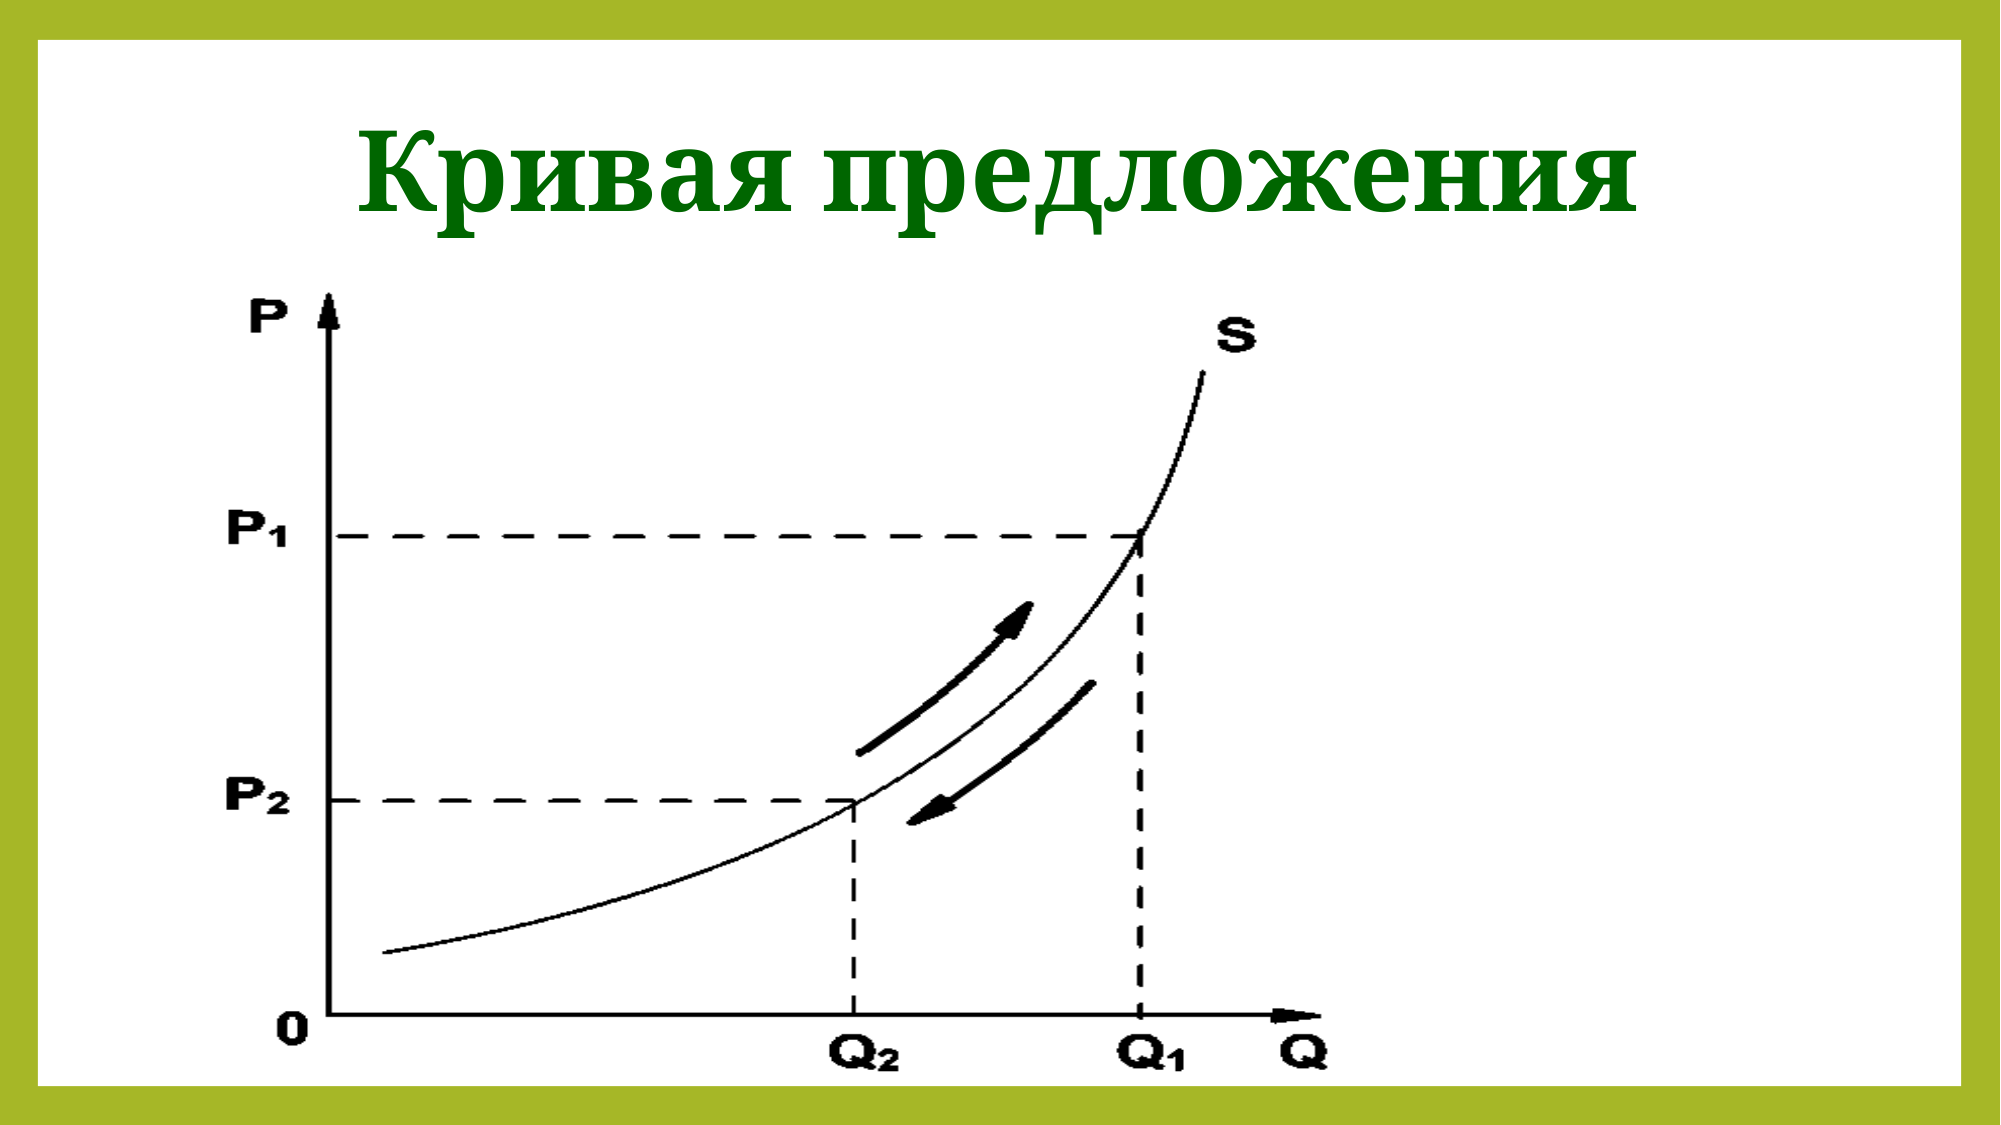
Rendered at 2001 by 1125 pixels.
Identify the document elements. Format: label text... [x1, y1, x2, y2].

picture [217, 280, 1360, 1080]
title Кривая предложения [187, 99, 1808, 250]
